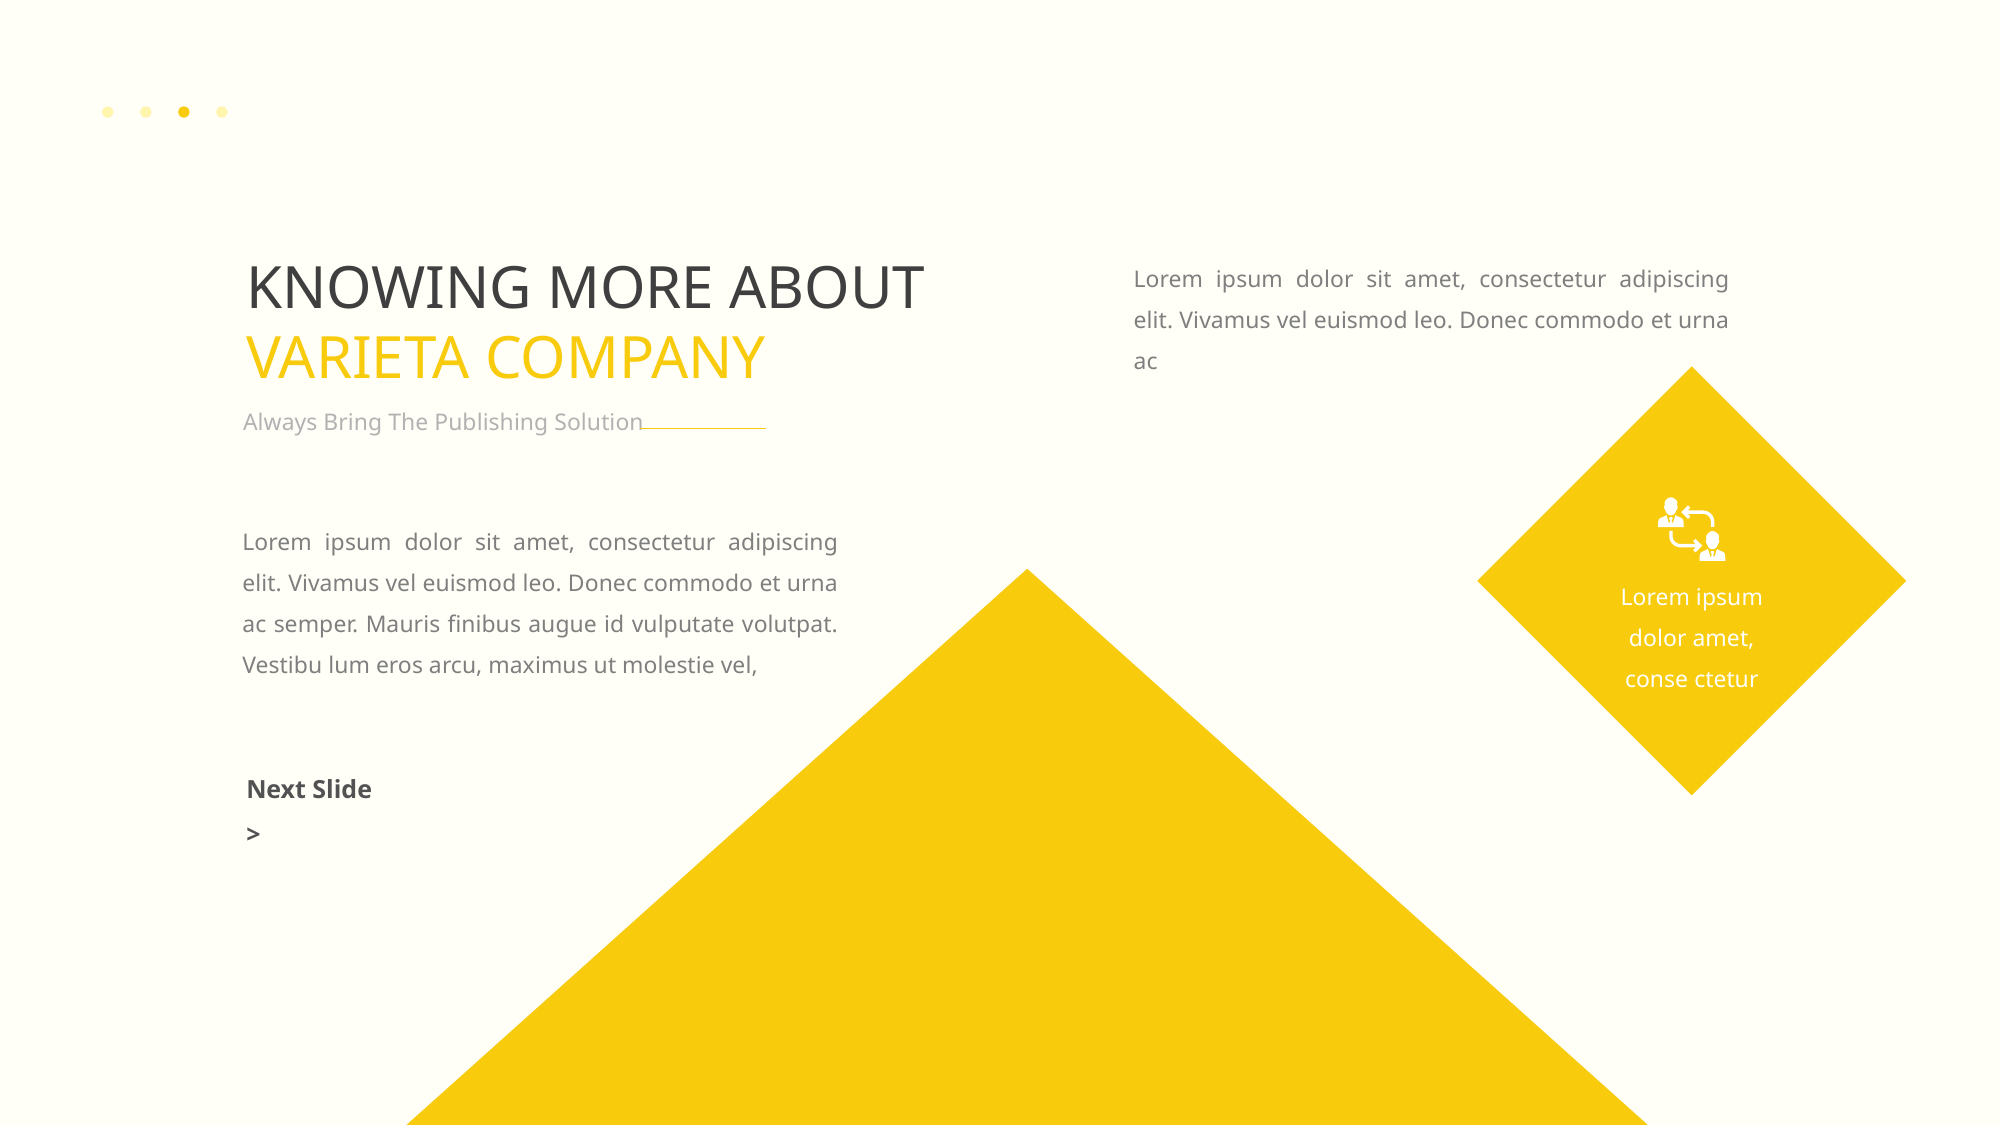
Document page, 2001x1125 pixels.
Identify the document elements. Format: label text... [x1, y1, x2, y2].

picture [534, 366, 2000, 1125]
text_box Lorem ipsum dolor sit amet, consectetur adipiscing elit. Vivamus vel euismod leo. Donec commodo et urna ac semper. Mauris finibus augue id vulputate volutpat. Vestibu lum eros arcu, maximus ut molestie vel, [227, 506, 534, 686]
text_box [100, 105, 115, 119]
text_box Next Slide > [231, 751, 407, 857]
text_box [177, 105, 191, 119]
text_box Always Bring The Publishing Solution [228, 399, 534, 443]
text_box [1657, 497, 1726, 561]
text_box [215, 105, 229, 119]
text_box KNOWING MORE ABOUT VARIETA COMPANY [231, 243, 1118, 398]
text_box Lorem ipsum dolor sit amet, consectetur adipiscing elit. Vivamus vel euismod leo. Donec commodo et urna ac [1118, 243, 1745, 366]
text_box [139, 105, 153, 119]
